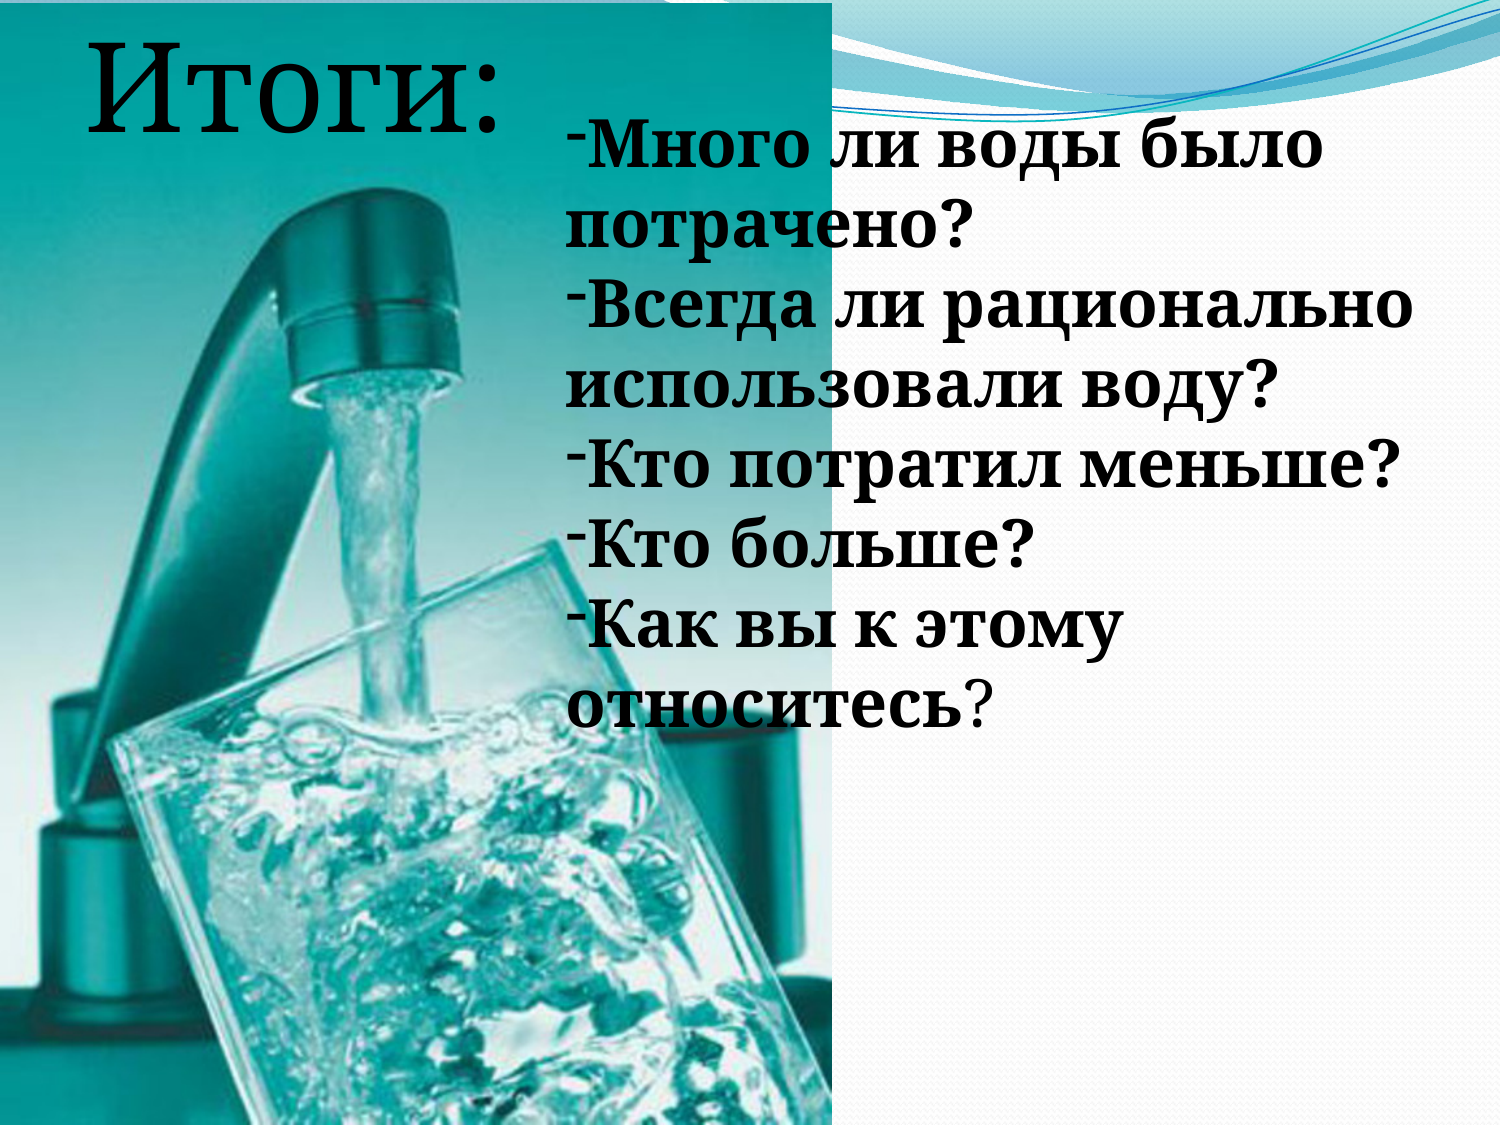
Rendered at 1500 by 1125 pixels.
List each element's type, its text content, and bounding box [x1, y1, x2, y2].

text_box Много ли воды было потрачено? Всегда ли рационально использовали воду? Кто потратил меньше? Кто больше? Как вы к этому относитесь? [838, 93, 1500, 749]
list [0, 2, 833, 1125]
